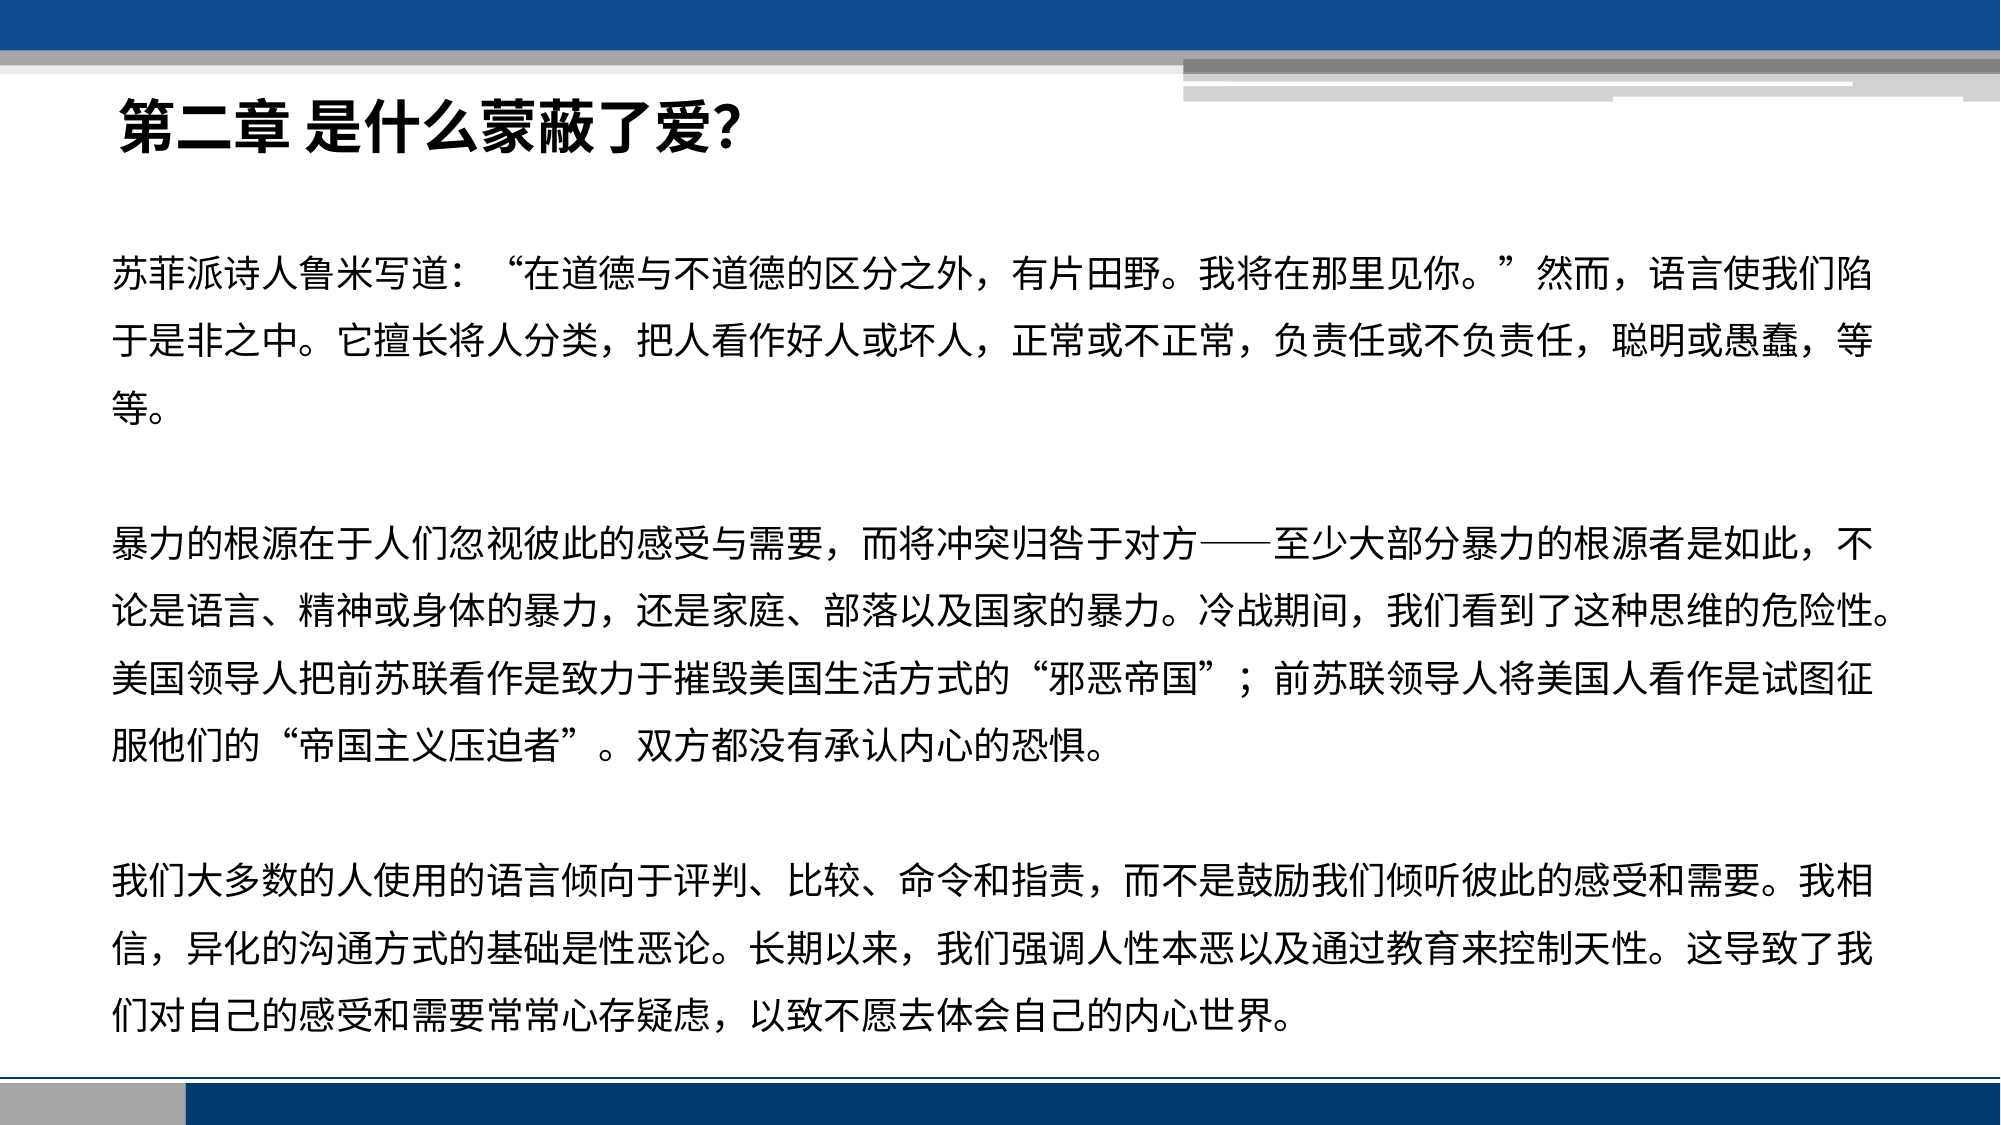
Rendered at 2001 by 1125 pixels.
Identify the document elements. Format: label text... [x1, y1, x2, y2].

text_box 第二章 是什么蒙蔽了爱？ [102, 82, 786, 168]
text_box 苏菲派诗人鲁米写道：“在道德与不道德的区分之外，有片田野。我将在那里见你。”然而，语言使我们陷于是非之中。它擅长将人分类，把人看作好人或坏人，正常或不正常，负责任或不负责任，聪明或愚蠢，等等。 暴力的根源在于人们忽视彼此的感受与需要，而将冲突归咎于对方——至少大部分暴力的根源者是如此，不论是语言、精神或身体的暴力，还是家庭、部落以及国家的暴力。冷战期间，我们看到了这种思维的危险性。美国领导人把前苏联看作是致力于摧毁美国生活方式的“邪恶帝国”；前苏联领导人将美国人看作是试图征服他们的“帝国主义压迫者”。双方都没有承认内心的恐惧。 我们大多数的人使用的语言倾向于评判、比较、命令和指责，而不是鼓励我们倾听彼此的感受和需要。我相信，异化的沟通方式的基础是性恶论。长期以来，我们强调人性本恶以及通过教育来控制天性。这导致了我们对自己的感受和需要常常心存疑虑，以致不愿去体会自己的内心世界。 [96, 219, 1890, 1045]
